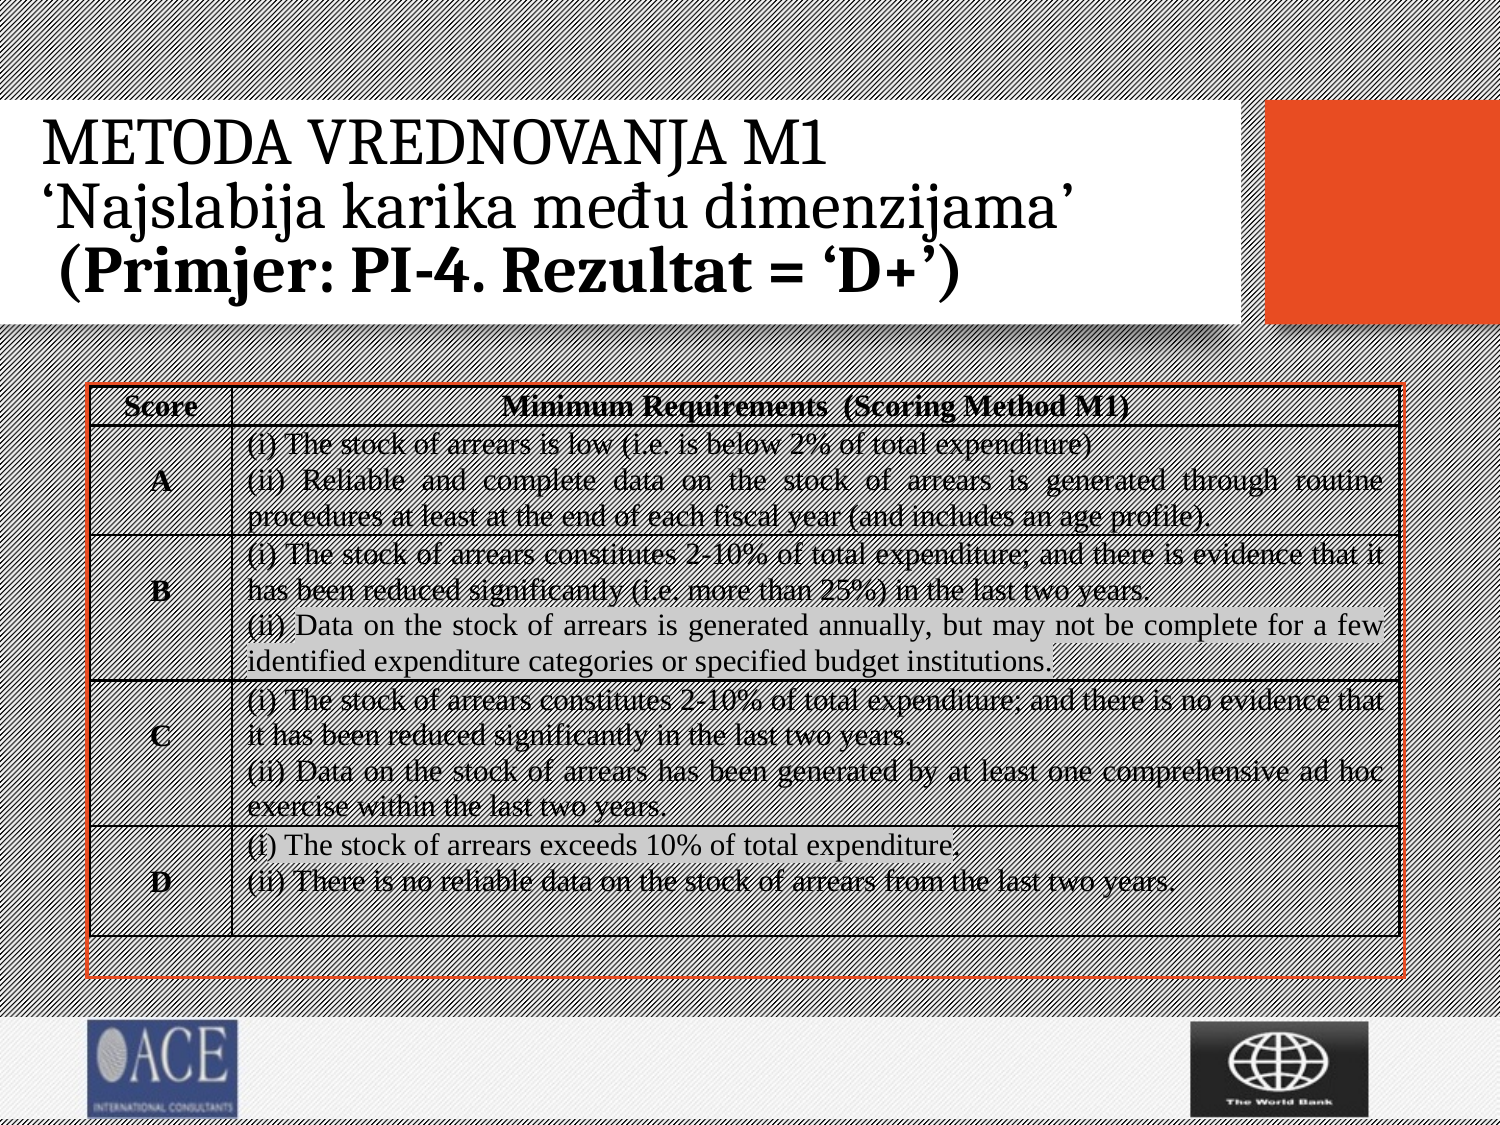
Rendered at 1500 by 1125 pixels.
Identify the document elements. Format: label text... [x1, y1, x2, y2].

title METODA VREDNOVANJA M1 ‘Najslabija karika među dimenzijama’ (Primjer: PI-4. Rezultat = ‘D+’) [40, 113, 1129, 306]
picture [0, 0, 1500, 1125]
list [88, 385, 1403, 977]
